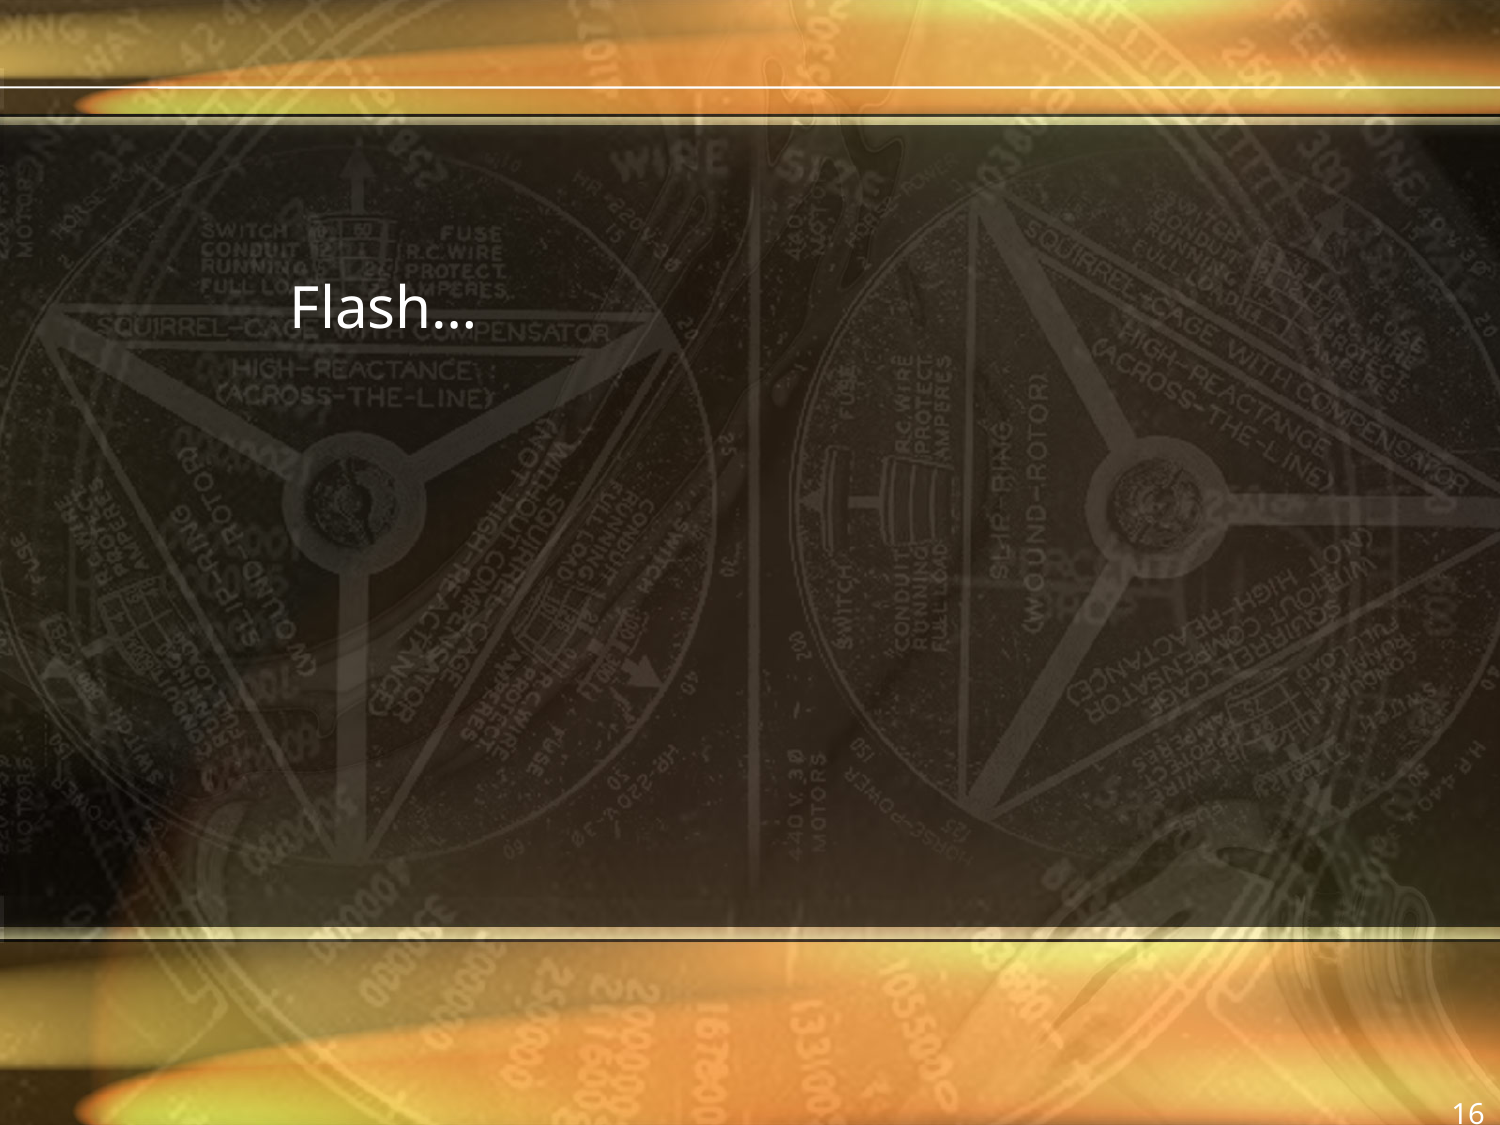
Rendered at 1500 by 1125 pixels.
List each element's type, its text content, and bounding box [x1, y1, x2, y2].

picture [0, 0, 1500, 86]
text_box Flash… [274, 262, 1188, 348]
picture [0, 89, 1500, 1125]
slide_number 16 [1187, 1087, 1500, 1125]
